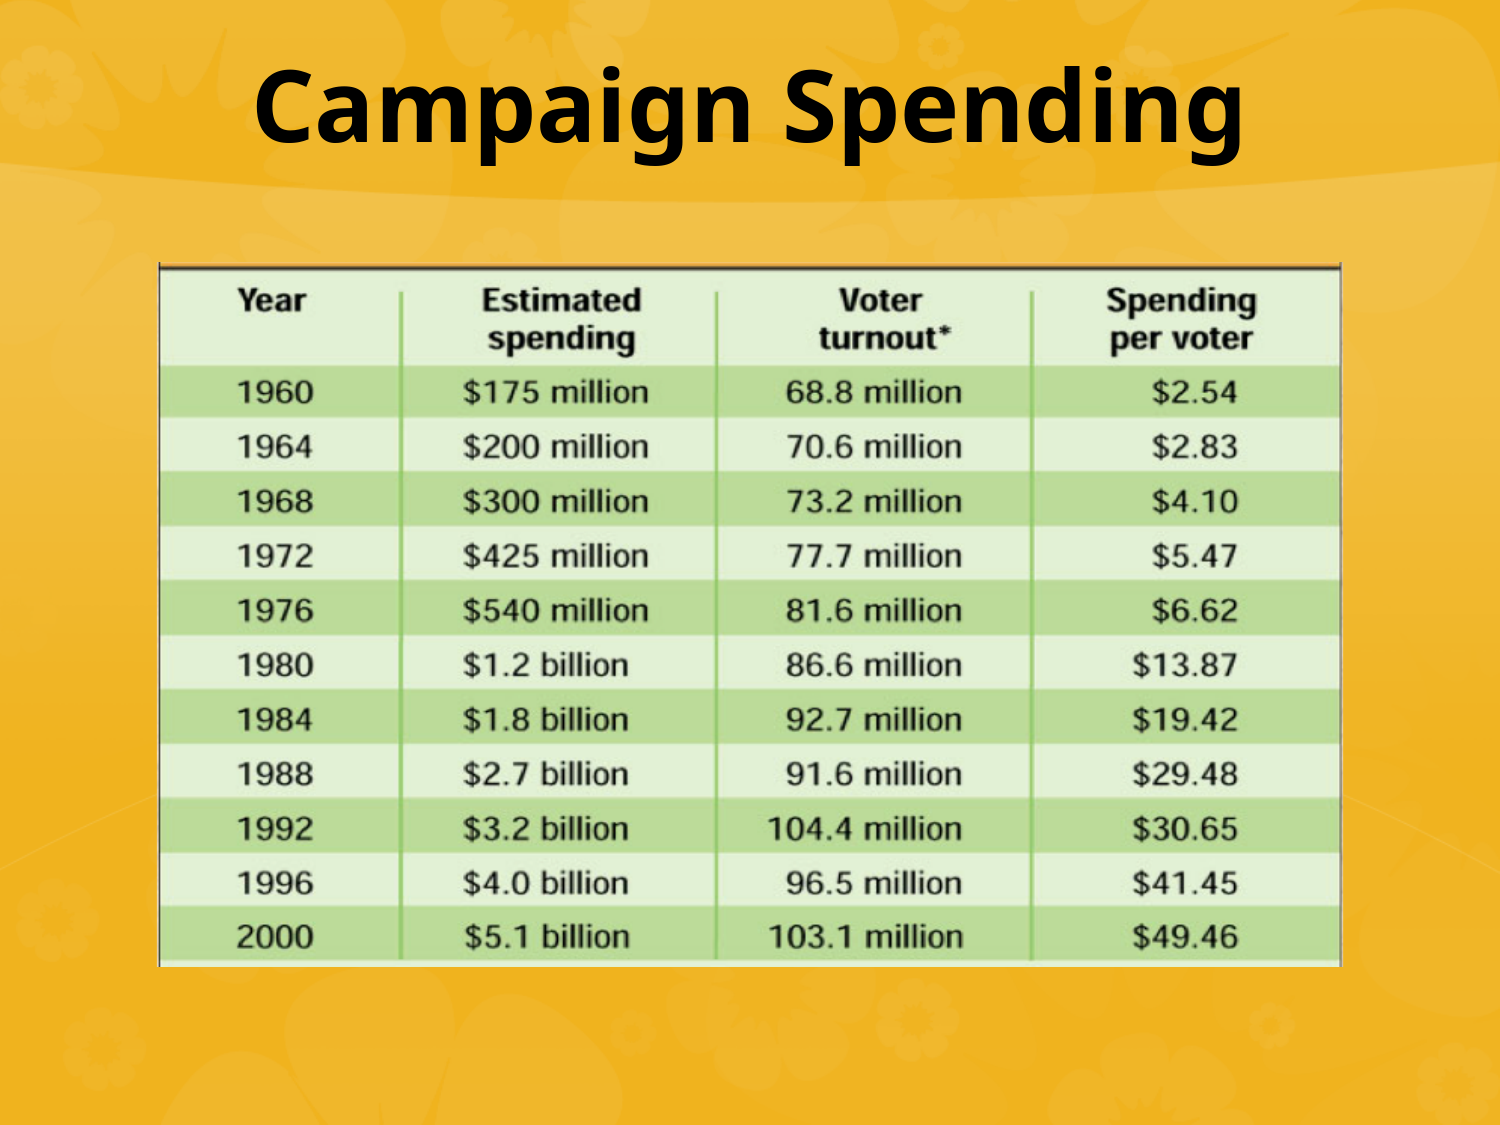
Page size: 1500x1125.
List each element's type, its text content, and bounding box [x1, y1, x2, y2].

picture [0, 0, 1500, 1125]
title Campaign Spending [127, 14, 1372, 203]
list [156, 262, 1344, 967]
